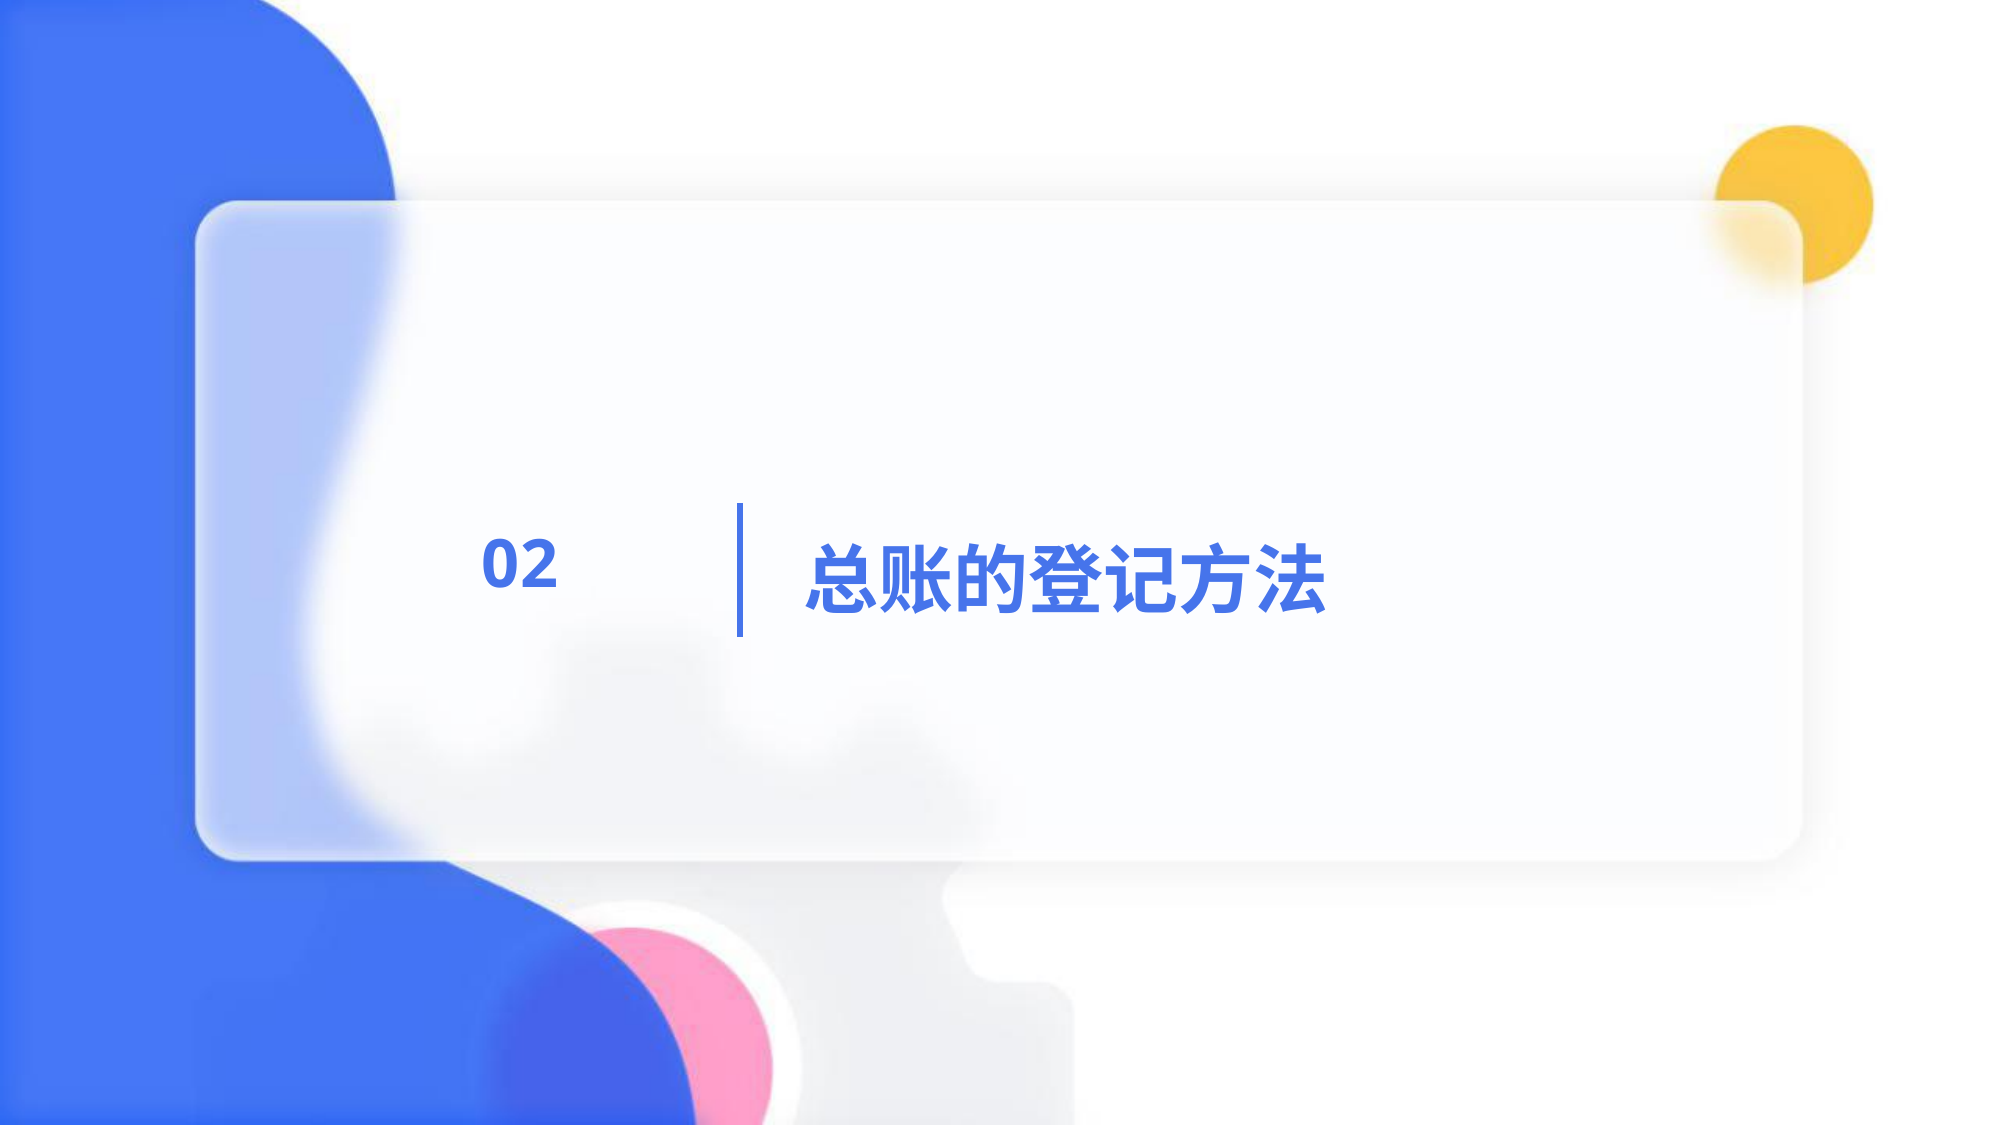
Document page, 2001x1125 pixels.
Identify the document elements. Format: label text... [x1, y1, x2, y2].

text_box 02 [326, 377, 714, 744]
picture [0, 0, 2000, 1125]
title 总账的登记方法 [787, 491, 1760, 629]
